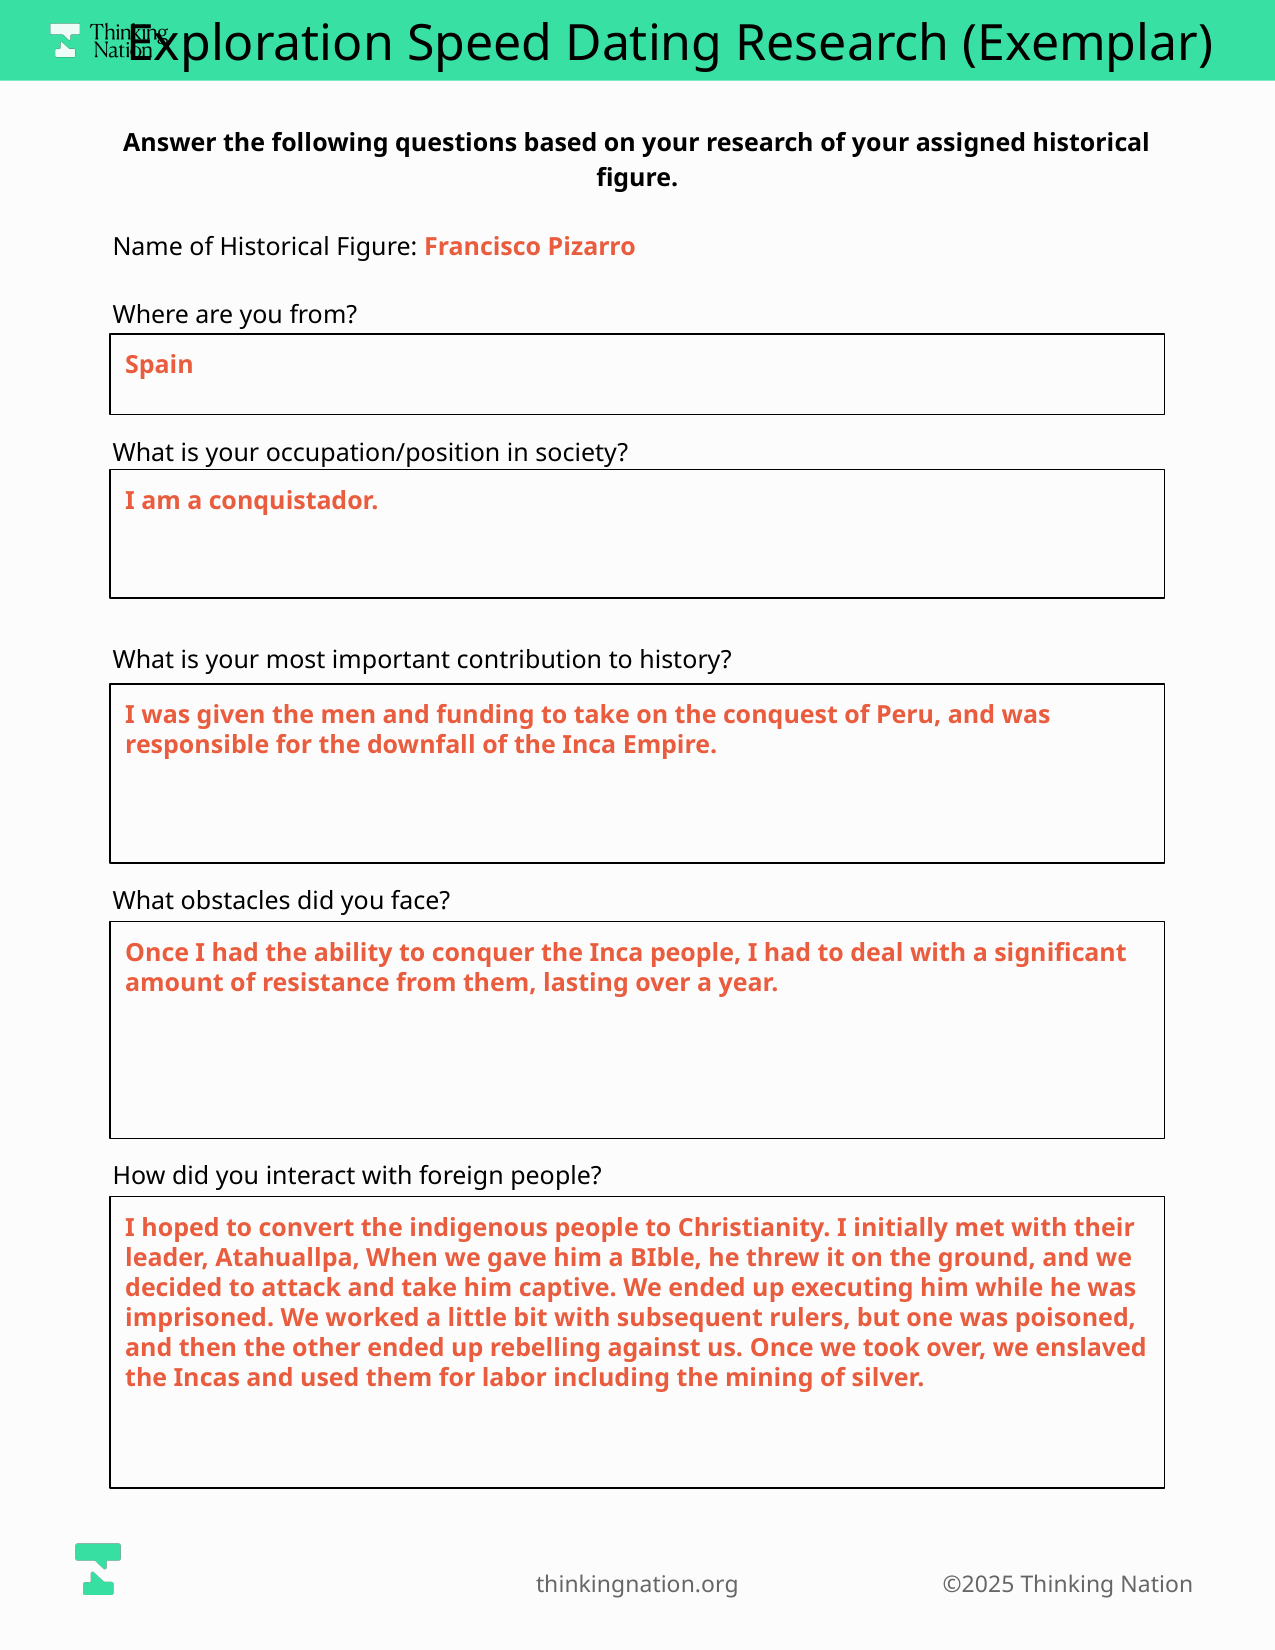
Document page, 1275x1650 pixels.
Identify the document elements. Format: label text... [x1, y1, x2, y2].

text_box ©2025 Thinking Nation [1178, 1553, 1210, 1605]
text_box Spain [110, 333, 1165, 415]
text_box I am a conquistador. [110, 469, 1165, 598]
text_box Once I had the ability to conquer the Inca people, I had to deal with a significant amount of resistance from them, lasting over a year. [110, 921, 1165, 1139]
picture [36, 12, 172, 69]
text_box I was given the men and funding to take on the conquest of Peru, and was responsible for the downfall of the Inca Empire. [110, 683, 1165, 863]
text_box Answer the following questions based on your research of your assigned historical figure. Name of Historical Figure: Francisco Pizarro Where are you from? What is your occupation/position in society? What is your most important contribution to history? What obstacles did you face? How did you interact with foreign people? [97, 107, 1178, 1650]
picture [62, 1533, 134, 1605]
text_box Exploration Speed Dating Research (Exemplar) [0, 0, 1275, 81]
text_box I hoped to convert the indigenous people to Christianity. I initially met with their leader, Atahuallpa, When we gave him a BIble, he threw it on the ground, and we decided to attack and take him captive. We ended up executing him while he was imprisoned. We worked a little bit with subsequent rulers, but one was poisoned, and then the other ended up rebelling against us. Once we took over, we enslaved the Incas and used them for labor including the mining of silver. [110, 1196, 1165, 1489]
